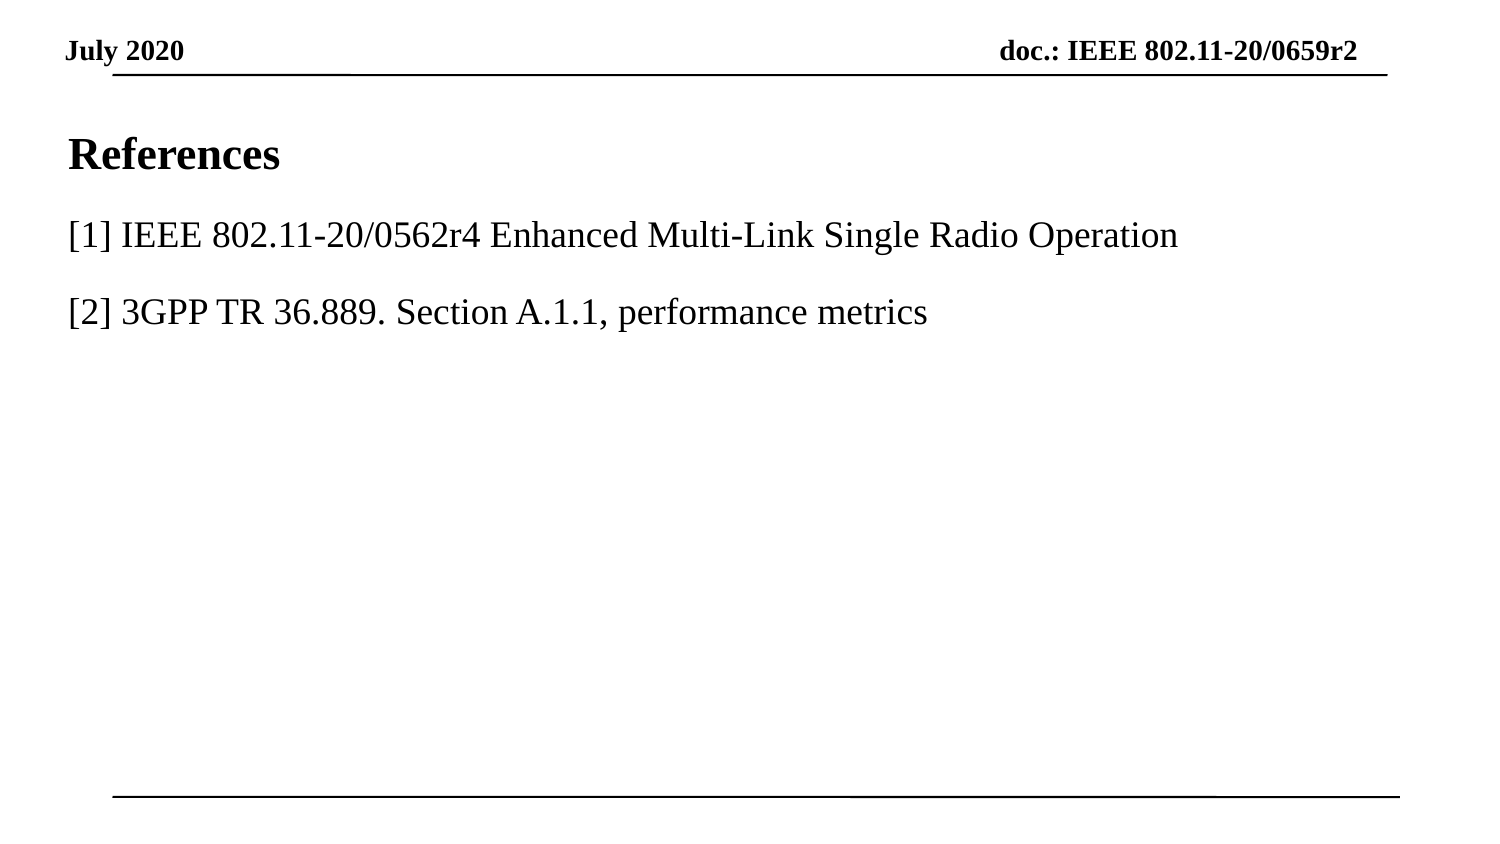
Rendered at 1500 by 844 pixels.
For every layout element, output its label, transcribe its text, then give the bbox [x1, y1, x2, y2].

list References [1] IEEE 802.11-20/0562r4 Enhanced Multi-Link Single Radio Operation [2] 3GPP TR 36.889. Section A.1.1, performance metrics [56, 109, 1388, 772]
